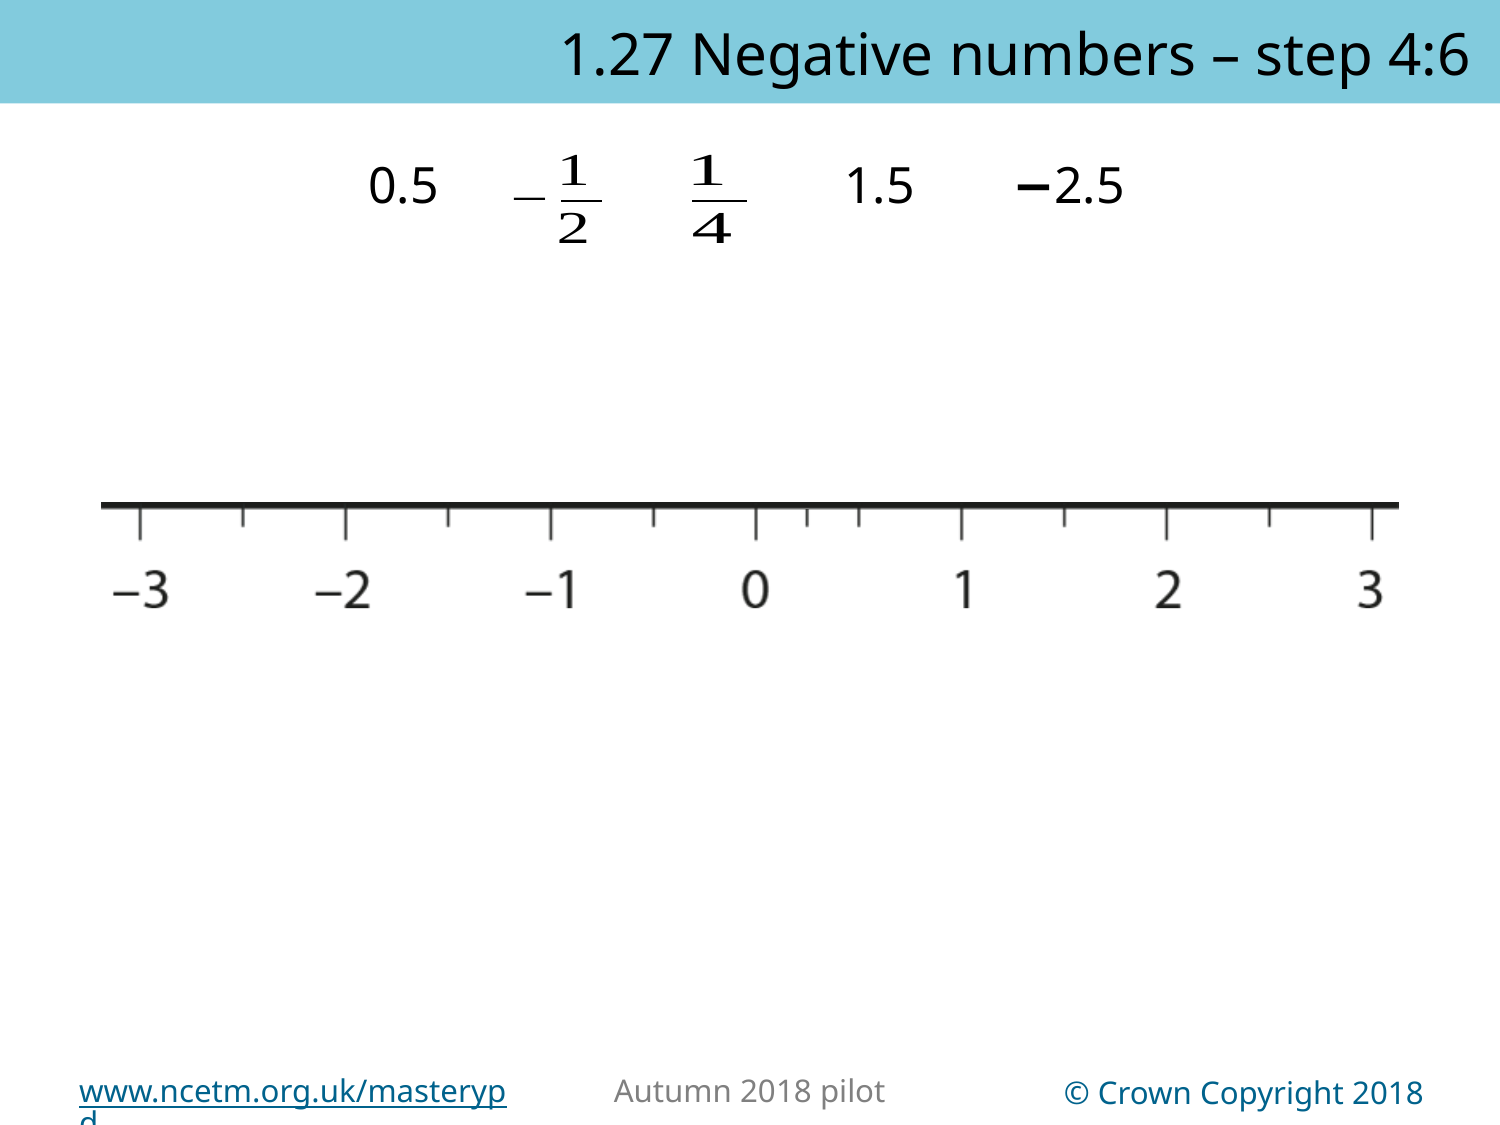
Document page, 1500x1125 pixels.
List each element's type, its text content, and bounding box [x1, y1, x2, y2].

picture [101, 502, 1399, 623]
list 1.27 Negative numbers – step 4:6 [0, 0, 1500, 104]
text_box 0.5 [353, 145, 454, 221]
text_box 1.5 [829, 145, 930, 221]
text_box −2.5 [997, 145, 1153, 221]
